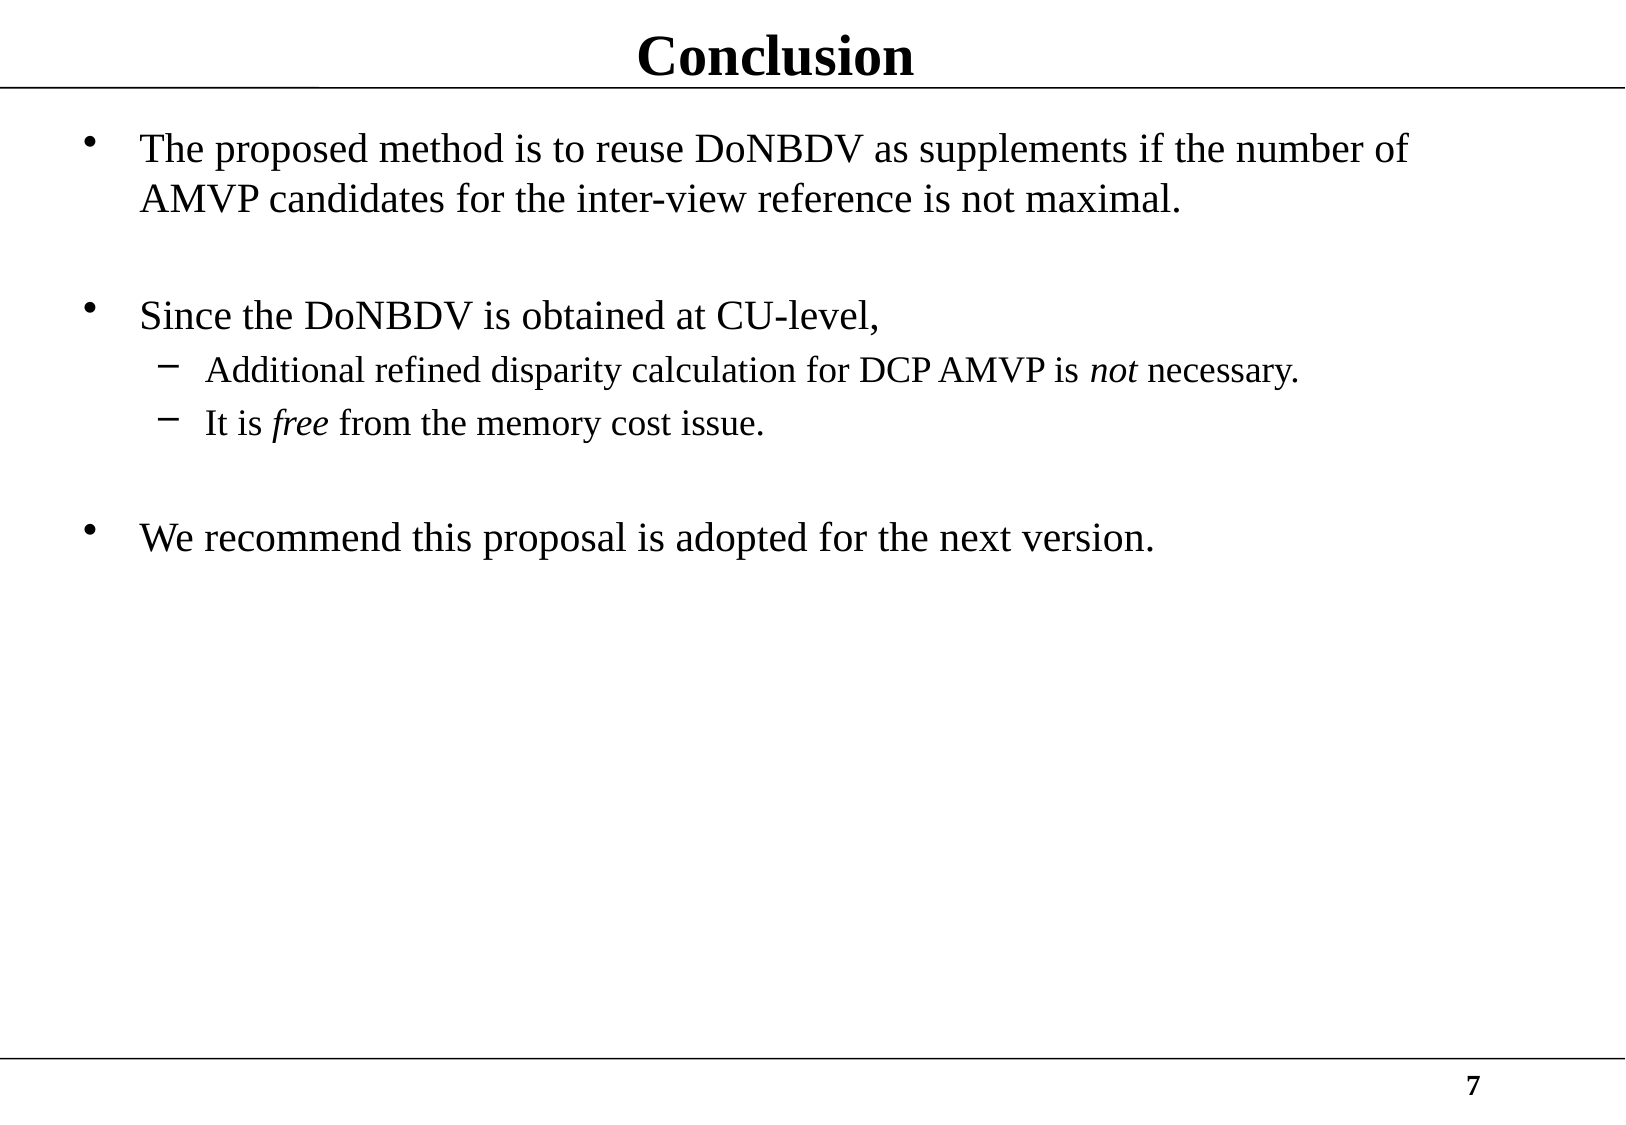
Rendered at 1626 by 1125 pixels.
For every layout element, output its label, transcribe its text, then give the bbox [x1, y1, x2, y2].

title Conclusion [68, 9, 1484, 94]
slide_number 7 [1403, 1058, 1544, 1106]
list The proposed method is to reuse DoNBDV as supplements if the number of AMVP candidates for the inter-view reference is not maximal. Since the DoNBDV is obtained at CU-level, Additional refined disparity calculation for DCP AMVP is not necessary. It is free from the memory cost issue. We recommend this proposal is adopted for the next version. [68, 113, 1544, 1005]
